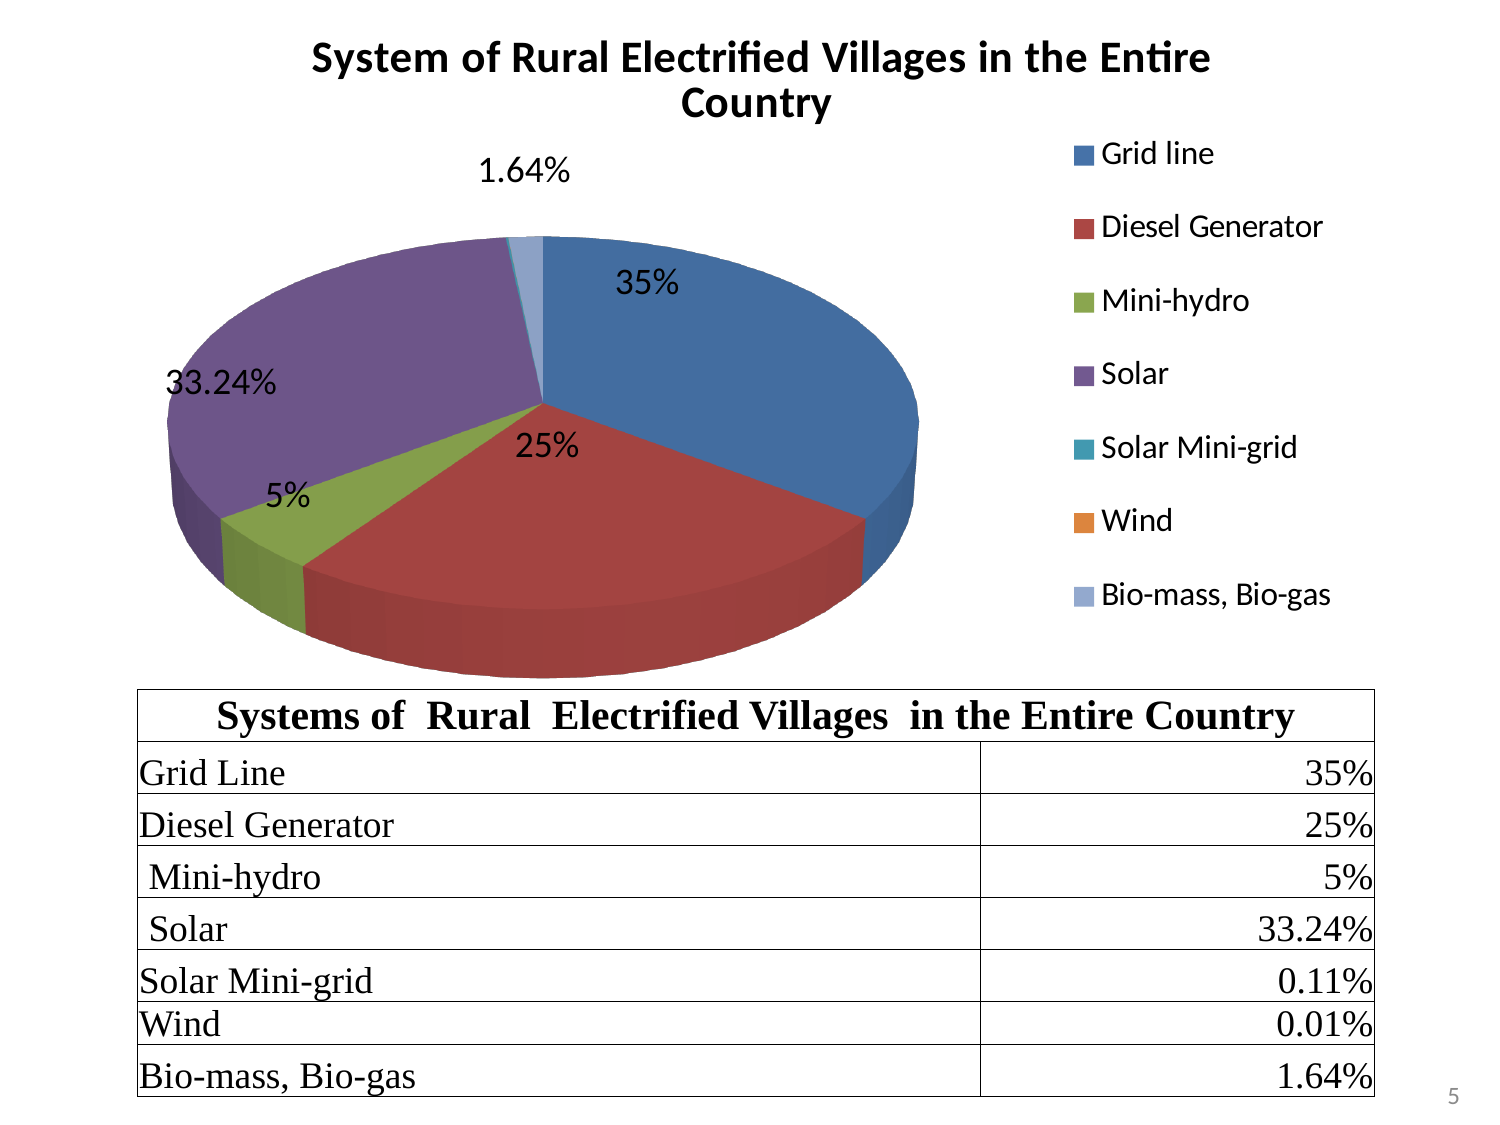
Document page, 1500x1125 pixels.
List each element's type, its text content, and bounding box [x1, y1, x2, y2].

table_cell Bio-mass, Bio-gas [138, 1045, 980, 1096]
table_cell 5% [981, 847, 1374, 897]
table_cell 1.64% [981, 1045, 1374, 1096]
table_cell 0.01% [981, 1002, 1374, 1044]
table_cell 0.11% [981, 950, 1374, 1001]
slide_number 5 [1125, 1065, 1475, 1125]
table_cell Solar [138, 898, 980, 949]
table_cell Wind [138, 1002, 980, 1044]
table_cell 33.24% [981, 898, 1374, 949]
chart [87, 0, 1438, 838]
table_cell Mini-hydro [138, 847, 980, 897]
table_cell Solar Mini-grid [138, 950, 980, 1001]
